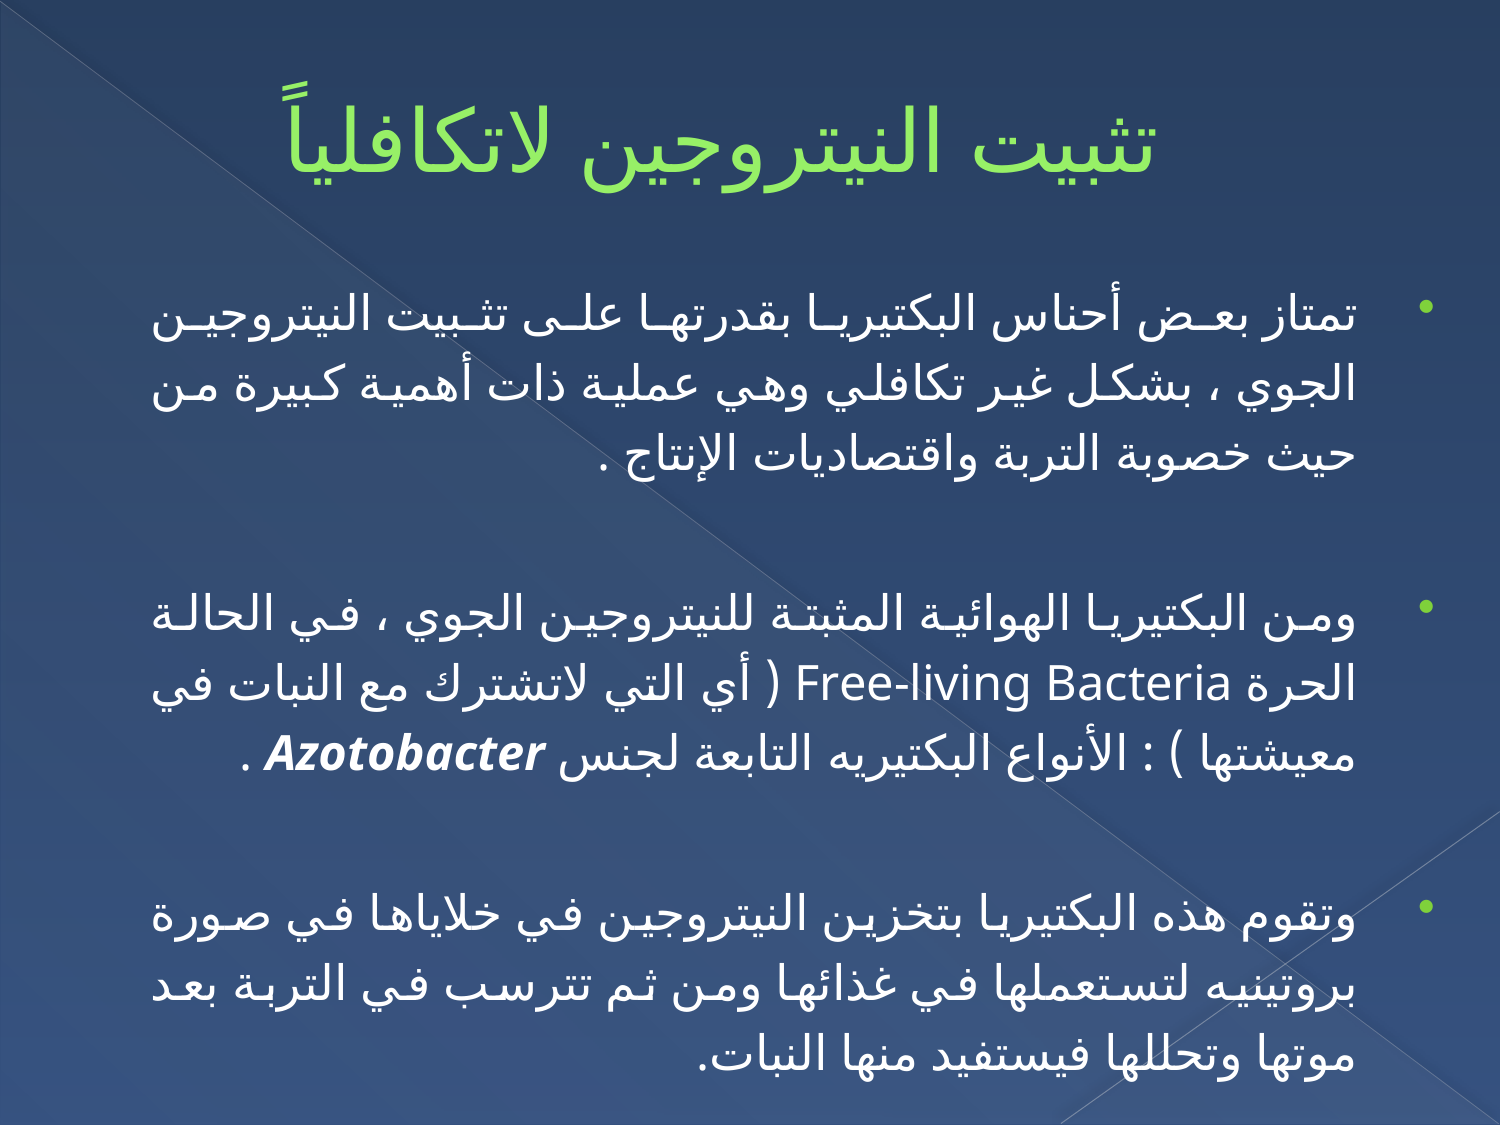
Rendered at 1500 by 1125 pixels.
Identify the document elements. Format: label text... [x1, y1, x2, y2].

title تثبيت النيتروجين لاتكافلياً [75, 43, 1425, 232]
list تمتاز بعض أحناس البكتيريا بقدرتها على تثبيت النيتروجين الجوي ، بشكل غير تكافلي وهي عملية ذات أهمية كبيرة من حيث خصوبة التربة واقتصاديات الإنتاج . ومن البكتيريا الهوائية المثبتة للنيتروجين الجوي ، في الحالة الحرة Free-living Bacteria ( أي التي لاتشترك مع النبات في معيشتها ) : الأنواع البكتيريه التابعة لجنس Azotobacter . وتقوم هذه البكتيريا بتخزين النيتروجين في خلاياها في صورة بروتينيه لتستعملها في غذائها ومن ثم تترسب في التربة بعد موتها وتحللها فيستفيد منها النبات. [135, 262, 1447, 1106]
